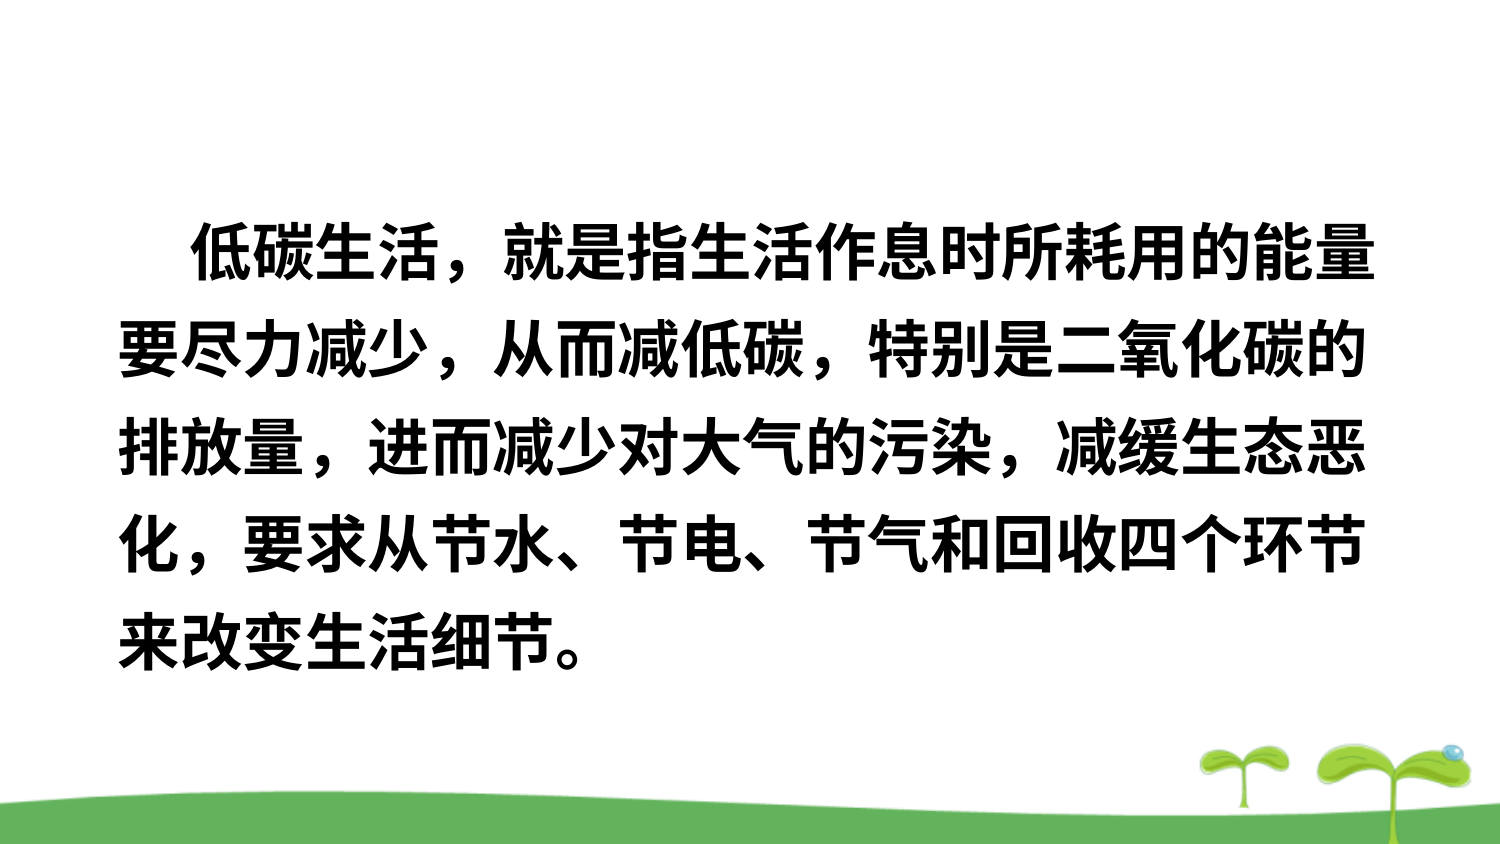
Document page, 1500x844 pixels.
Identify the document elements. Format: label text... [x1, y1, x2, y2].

picture [0, 0, 1500, 844]
text_box 低碳生活，就是指生活作息时所耗用的能量要尽力减少，从而减低碳，特别是二氧化碳的排放量，进而减少对大气的污染，减缓生态恶化，要求从节水、节电、节气和回收四个环节来改变生活细节。 [103, 183, 1397, 685]
